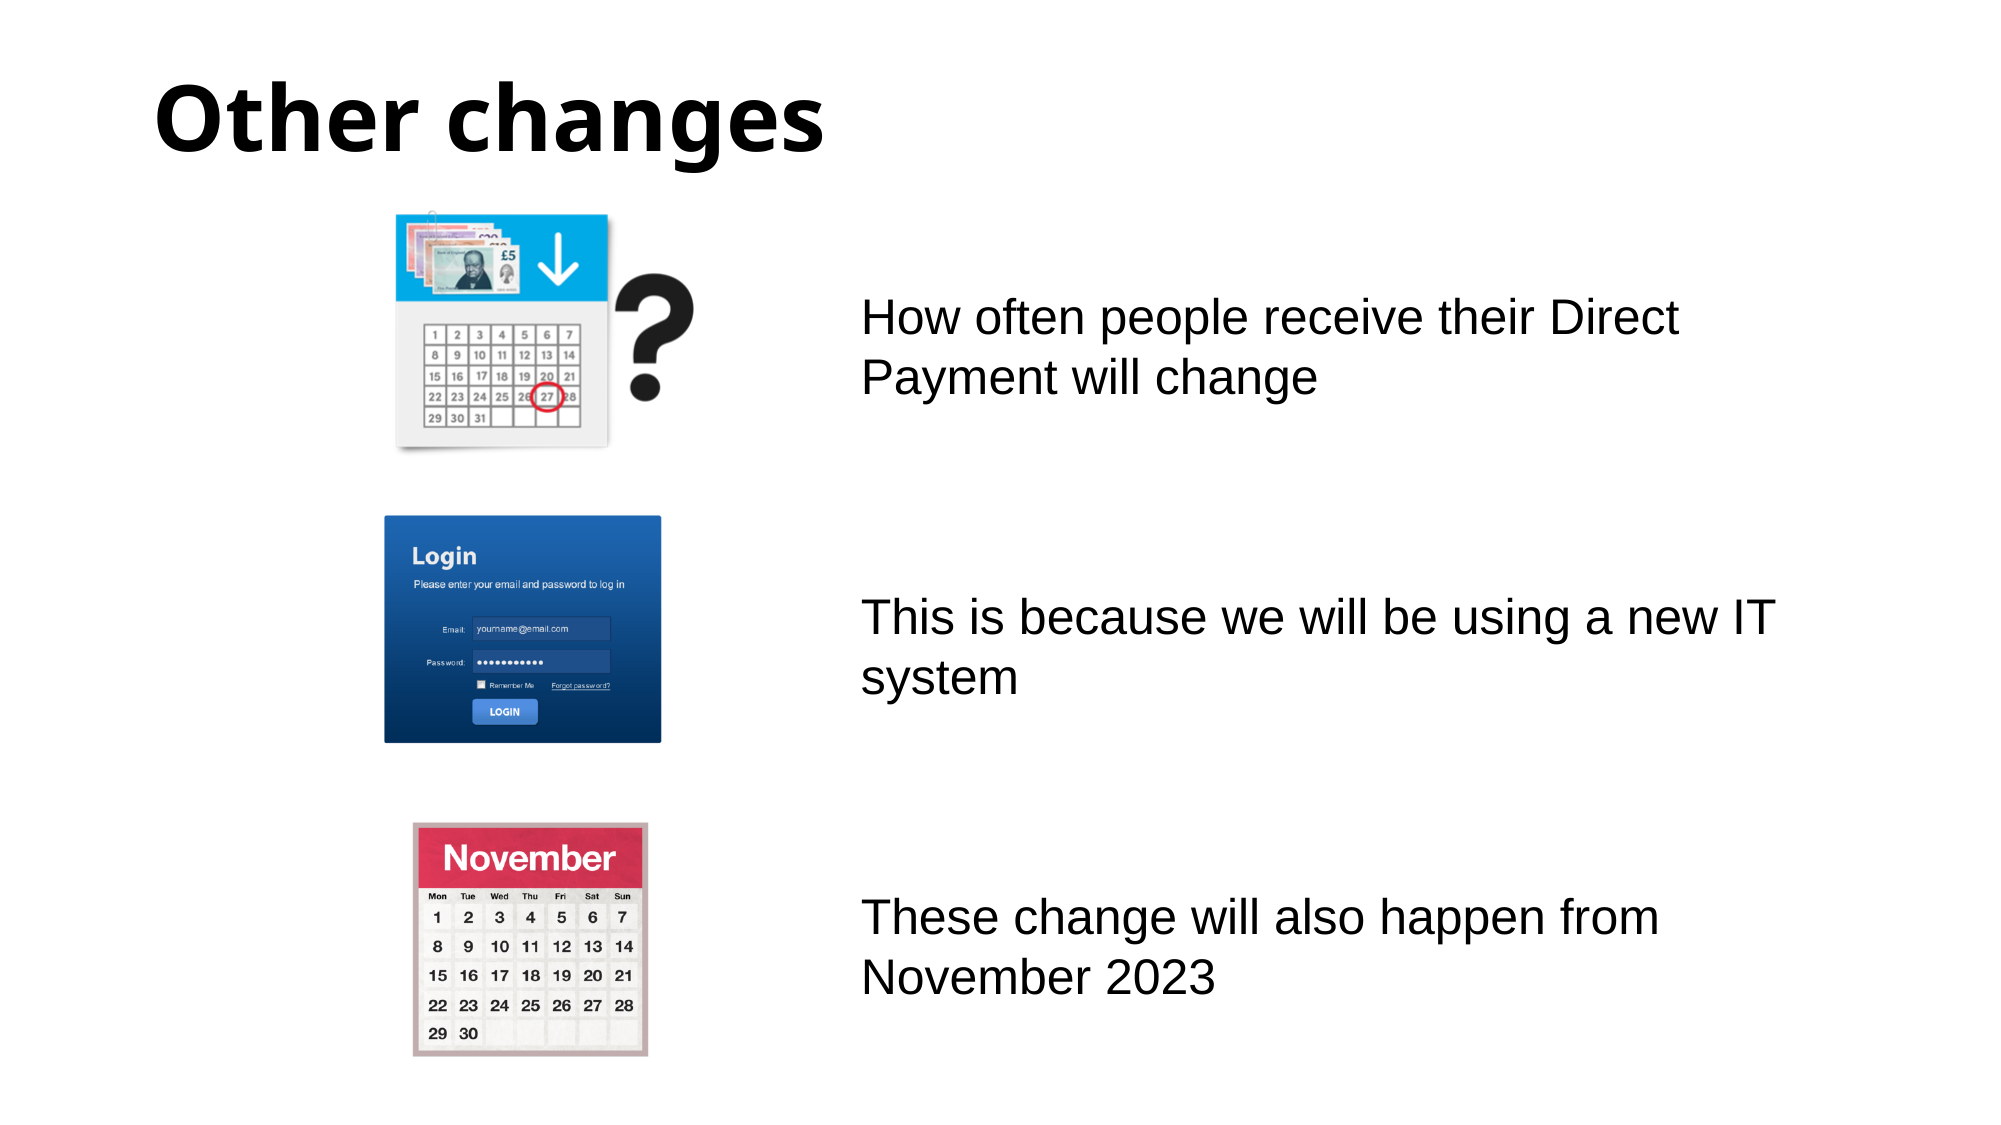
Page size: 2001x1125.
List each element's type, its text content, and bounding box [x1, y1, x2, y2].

picture [373, 183, 703, 778]
title Other changes [137, 59, 1863, 184]
text_box How often people receive their Direct Payment will change This is because we will be using a new IT system These change will also happen from November 2023 [846, 277, 1824, 1012]
picture [404, 814, 656, 1066]
